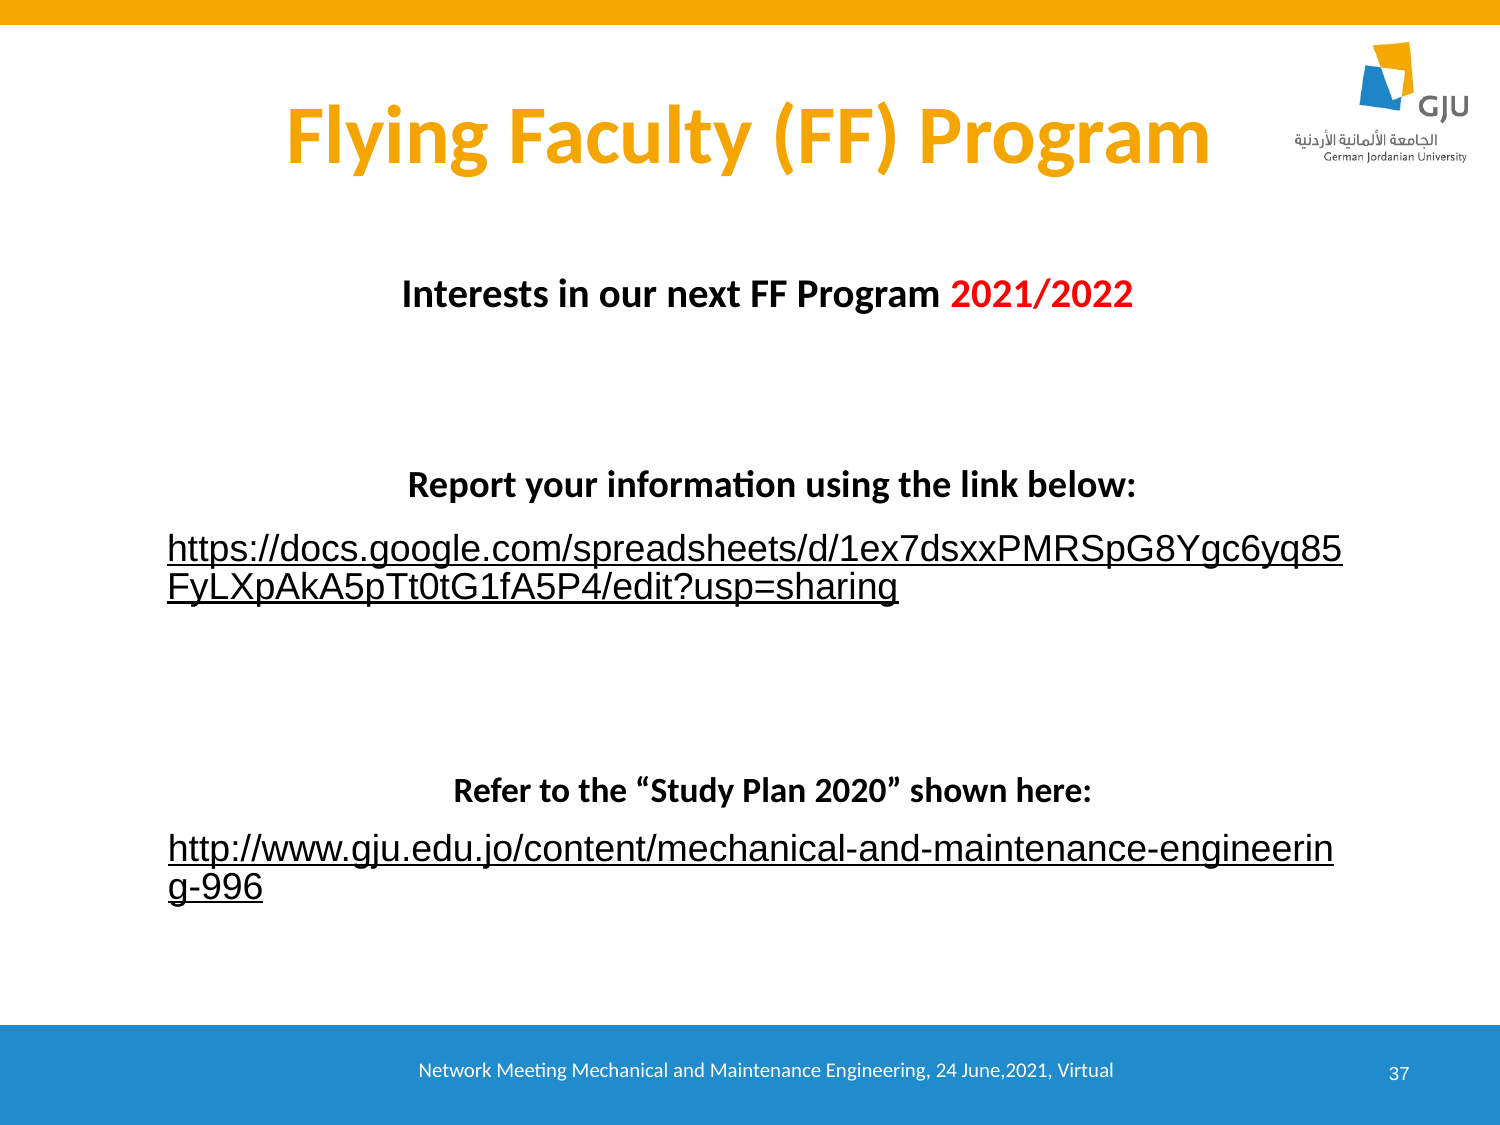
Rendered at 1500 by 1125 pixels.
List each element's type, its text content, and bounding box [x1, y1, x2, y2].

text_box Refer to the “Study Plan 2020” shown here: [390, 759, 1156, 816]
footer Network Meeting Mechanical and Maintenance Engineering, 24 June,2021, Virtual [320, 1051, 1213, 1112]
slide_number 37 [1258, 1042, 1425, 1103]
picture [0, 0, 1500, 25]
text_box https://docs.google.com/spreadsheets/d/1ex7dsxxPMRSpG8Ygc6yq85FyLXpAkA5pTt0tG1fA5P4/edit?usp=sharing [152, 516, 1361, 622]
text_box http://www.gju.edu.jo/content/mechanical-and-maintenance-engineering-996 [153, 816, 1361, 922]
text_box Flying Faculty (FF) Program [74, 45, 1425, 233]
picture [1295, 42, 1468, 163]
list Interests in our next FF Program 2021/2022 [385, 259, 1151, 325]
text_box Report your information using the link below: [390, 451, 1156, 517]
